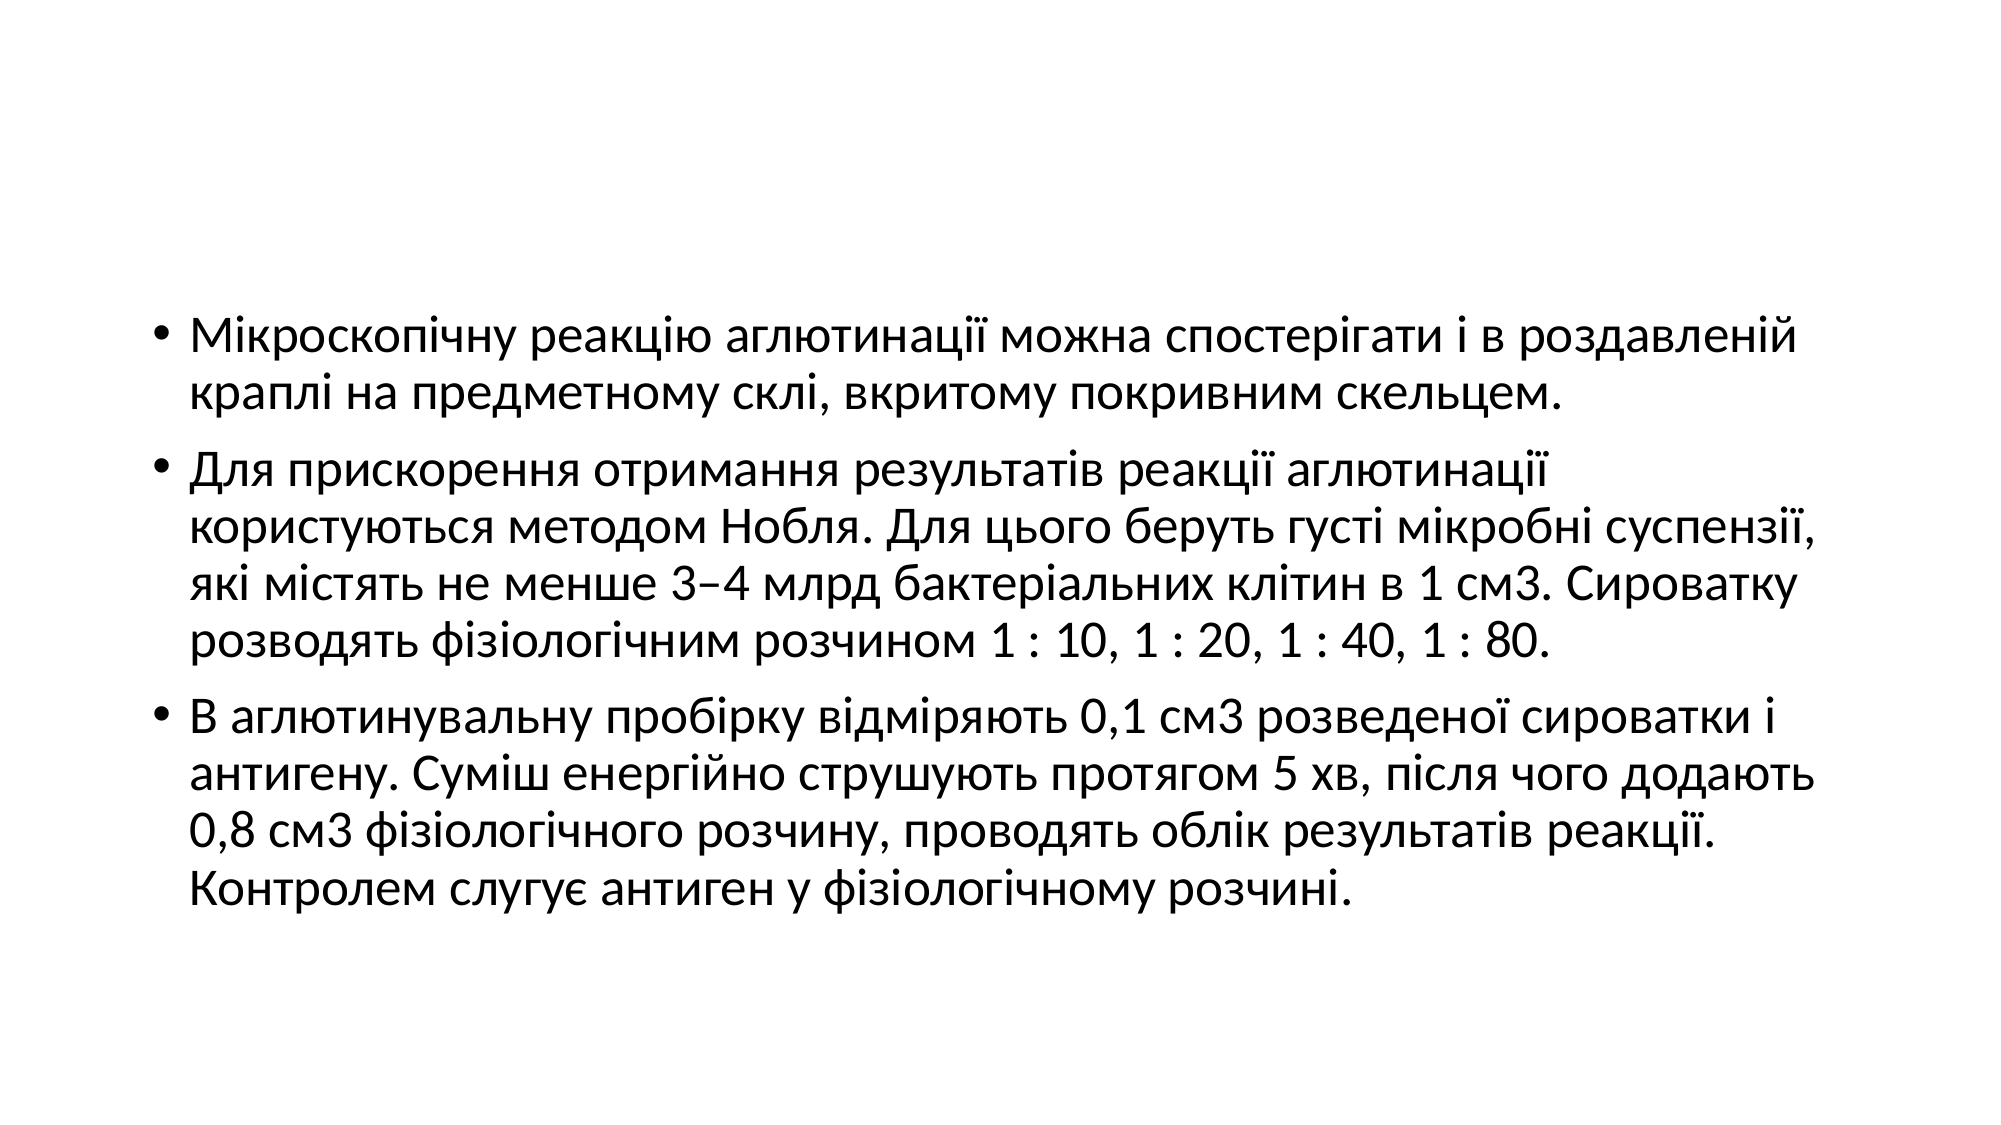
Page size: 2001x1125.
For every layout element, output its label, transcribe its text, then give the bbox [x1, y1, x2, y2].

list Мікроскопічну реакцію аглютинації можна спостерігати і в роздавленій краплі на предметному склі, вкритому покривним скельцем. Для прискорення отримання результатів реакції аглютинації користуються методом Нобля. Для цього беруть густі мікробні суспензії, які містять не менше 3–4 млрд бактеріальних клітин в 1 см3. Сироватку розводять фізіологічним розчином 1 : 10, 1 : 20, 1 : 40, 1 : 80. В аглютинувальну пробірку відміряють 0,1 см3 розведеної сироватки і антигену. Суміш енергійно струшують протягом 5 хв, після чого додають 0,8 см3 фізіологічного розчину, проводять облік результатів реакції. Контролем слугує антиген у фізіологічному розчині. [137, 299, 1863, 1014]
